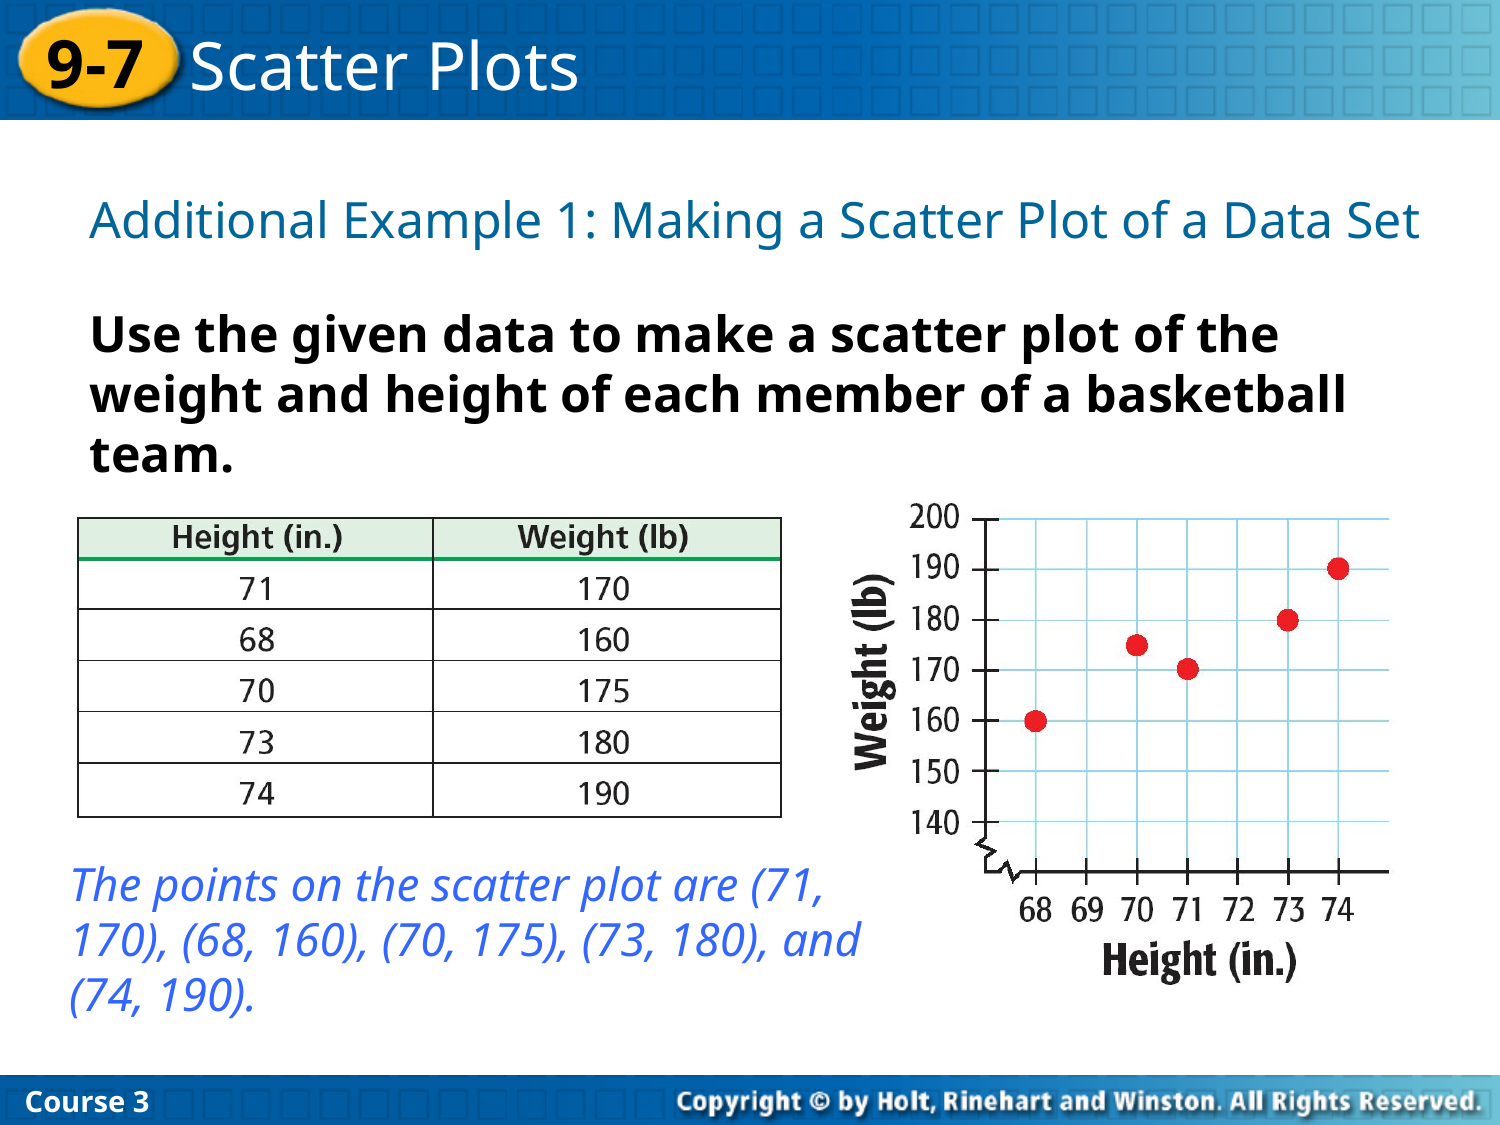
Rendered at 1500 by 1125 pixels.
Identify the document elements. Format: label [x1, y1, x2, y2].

picture [75, 509, 784, 823]
picture [842, 494, 1401, 988]
text_box [0, 0, 1500, 1125]
